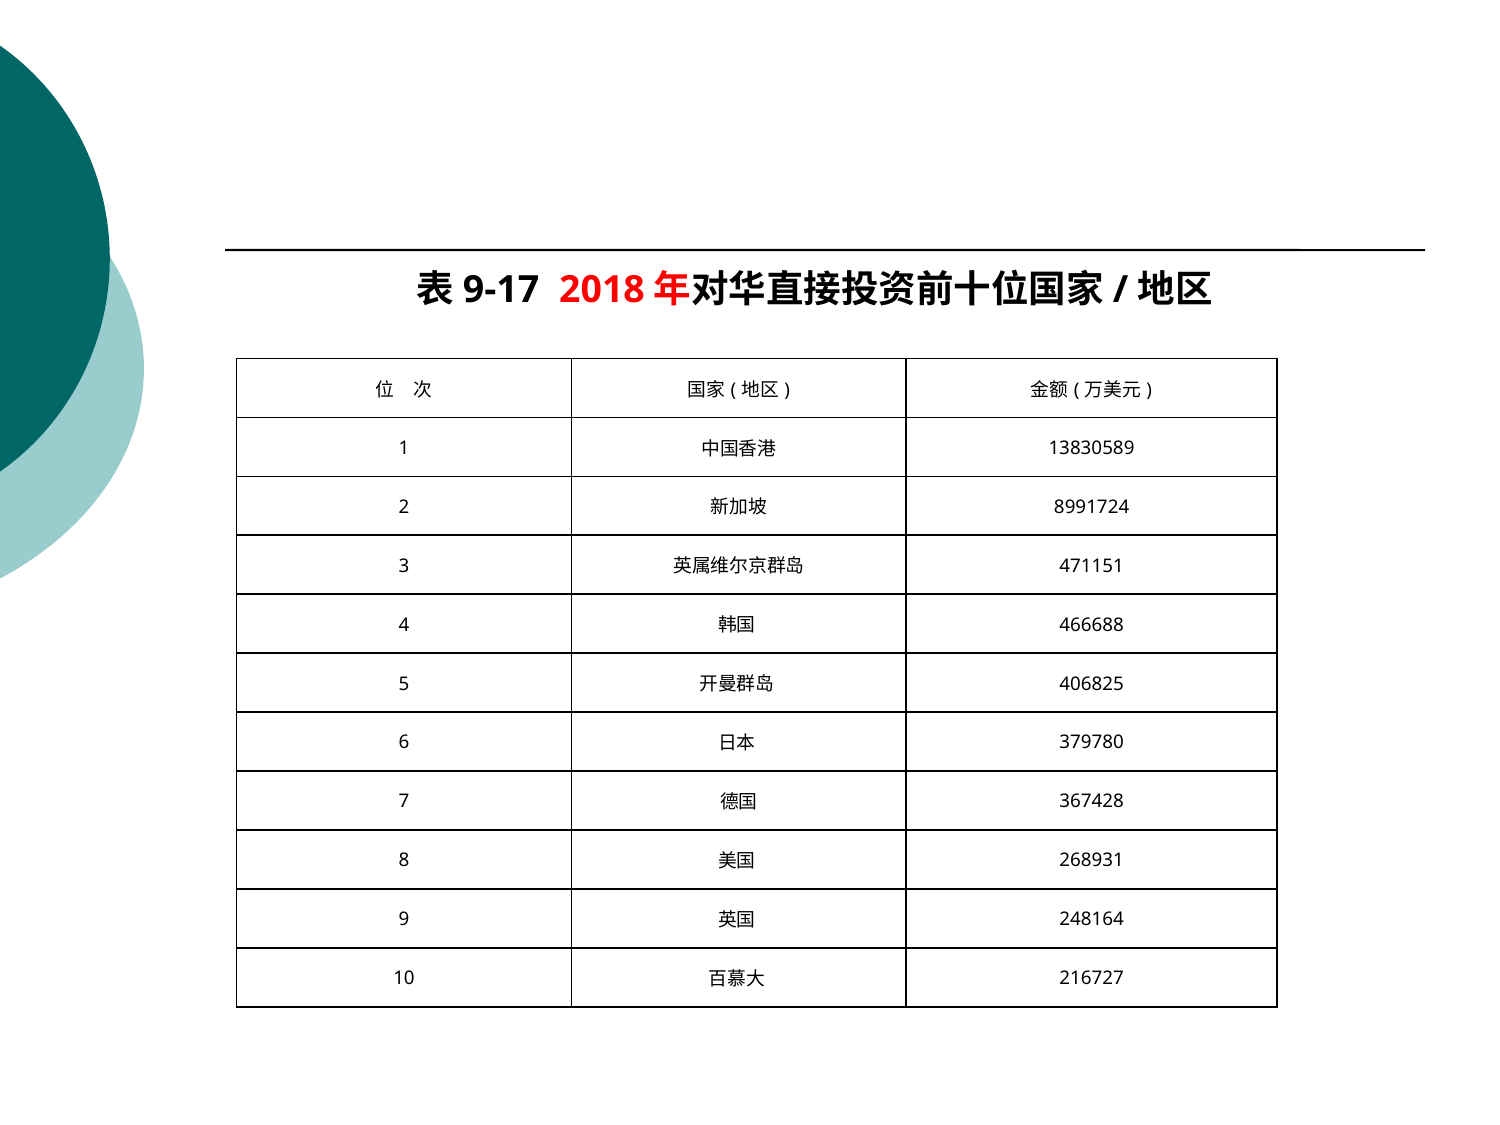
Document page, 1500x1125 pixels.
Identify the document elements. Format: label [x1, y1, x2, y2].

table_cell [907, 595, 1276, 652]
table_cell [907, 890, 1276, 947]
table_cell [907, 477, 1276, 534]
table_cell [237, 654, 571, 711]
table_cell [237, 772, 571, 829]
table_header [572, 359, 905, 417]
table_cell [907, 772, 1276, 829]
table_cell [237, 536, 571, 593]
table_cell [907, 536, 1276, 593]
table_header [907, 359, 1276, 417]
table_cell [572, 536, 905, 593]
table_cell [572, 890, 905, 947]
table_cell [907, 418, 1276, 476]
table_cell [907, 713, 1276, 770]
table_cell [572, 654, 905, 711]
table_cell [907, 831, 1276, 888]
table_cell [237, 477, 571, 534]
table_cell [237, 831, 571, 888]
table_cell [237, 890, 571, 947]
table_cell [572, 772, 905, 829]
table_cell [572, 595, 905, 652]
table_header [237, 359, 571, 417]
table_cell [572, 713, 905, 770]
table_cell [237, 418, 571, 476]
table_cell [572, 949, 905, 1006]
table_cell [907, 654, 1276, 711]
table_cell [237, 713, 571, 770]
table_cell [907, 949, 1276, 1006]
table_cell [572, 418, 905, 476]
table_cell [237, 595, 571, 652]
text_box [164, 257, 1465, 338]
table_cell [572, 831, 905, 888]
table_cell [572, 477, 905, 534]
table_cell [237, 949, 571, 1006]
